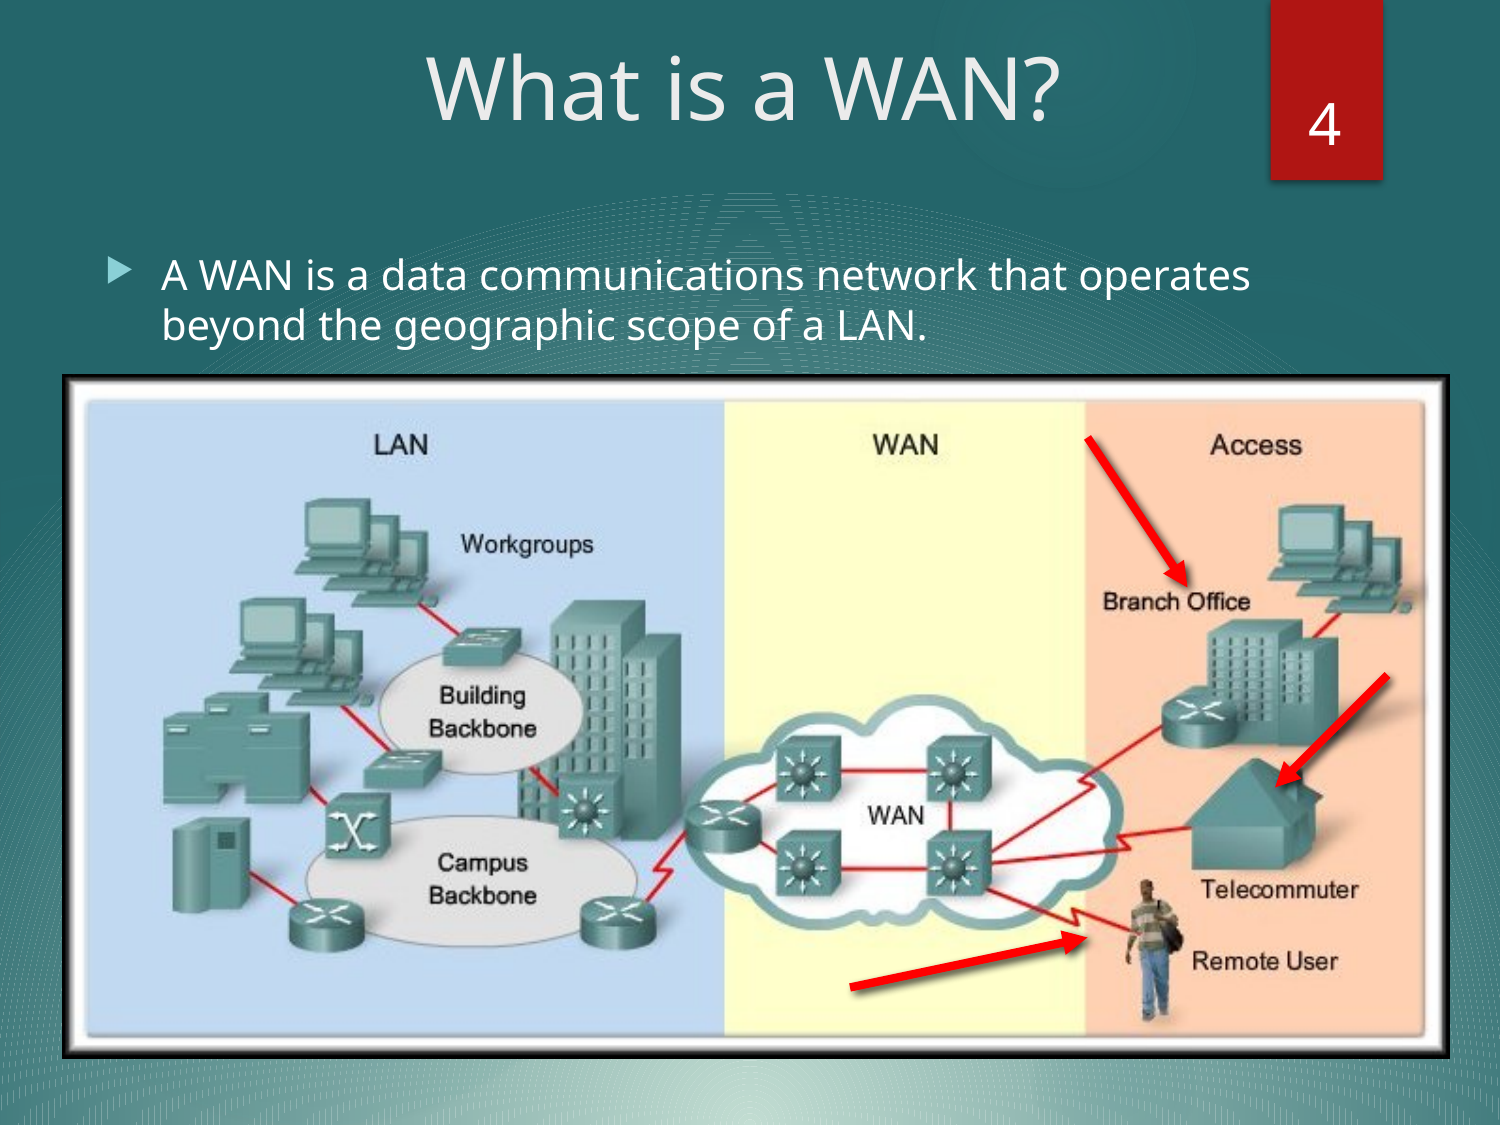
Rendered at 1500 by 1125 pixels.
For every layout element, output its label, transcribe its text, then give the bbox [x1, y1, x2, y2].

list A WAN is a data communications network that operates beyond the geographic scope of a LAN. [89, 241, 1413, 373]
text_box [1274, 674, 1388, 788]
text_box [1062, 462, 1213, 563]
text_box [849, 937, 1088, 988]
slide_number 4 [1273, 48, 1378, 175]
title What is a WAN? [80, 24, 1407, 297]
picture [62, 374, 1451, 1059]
